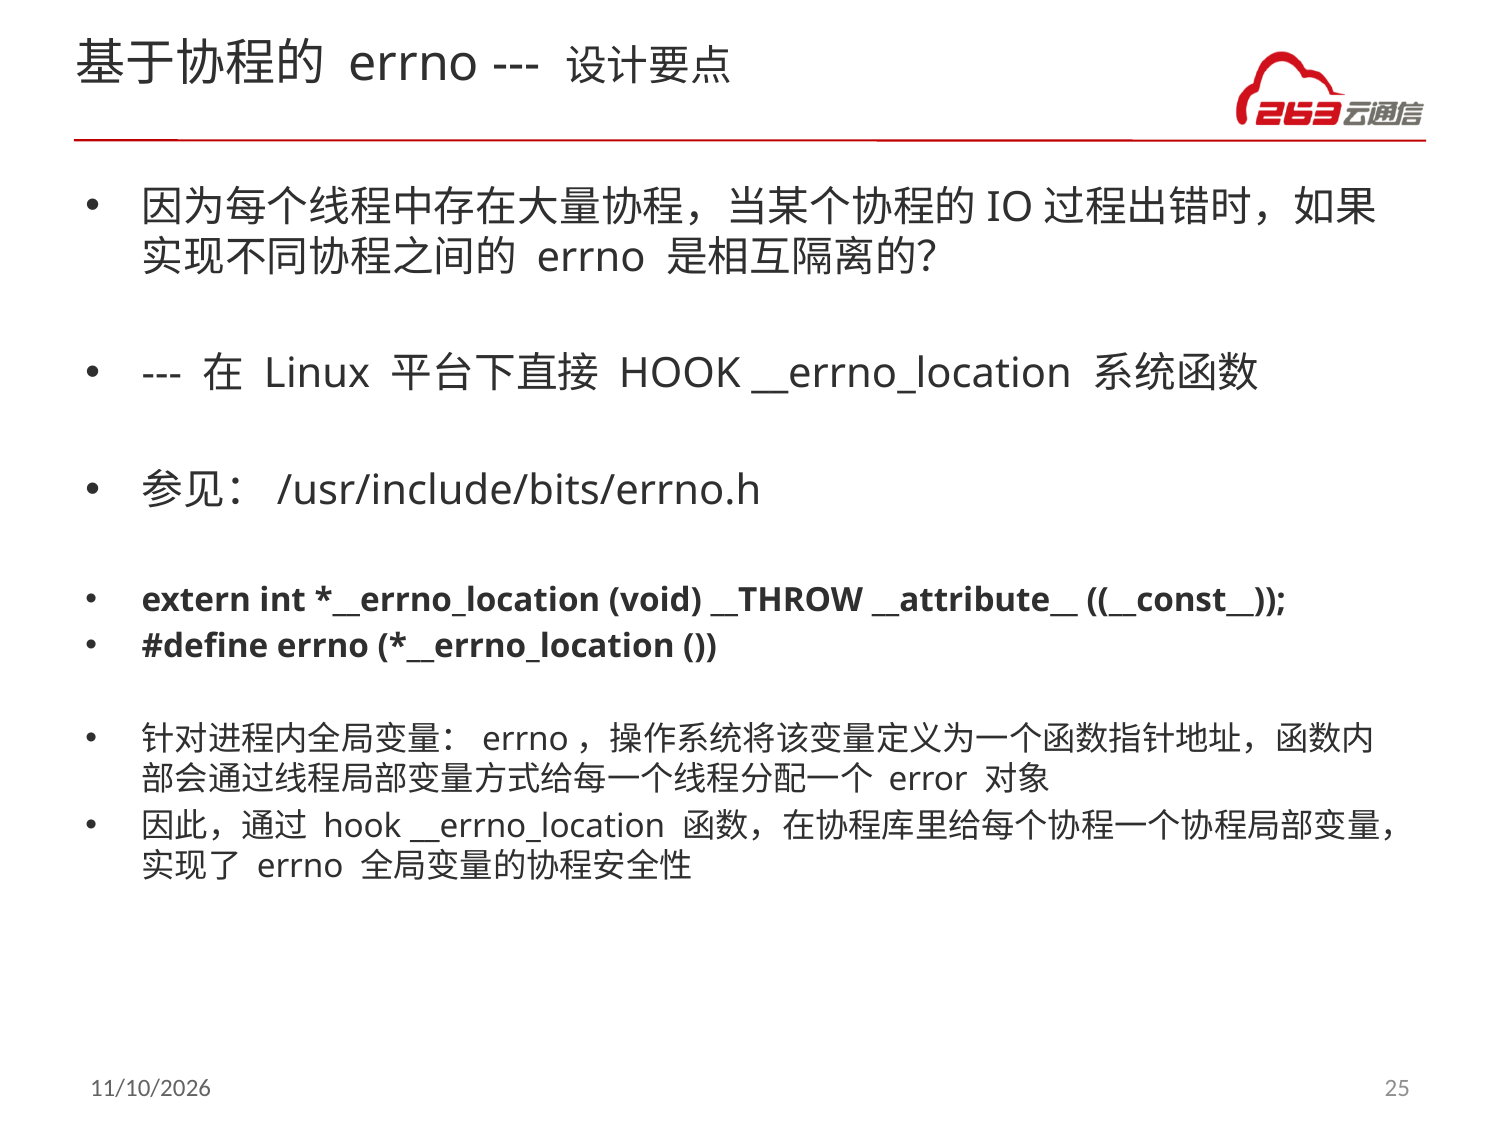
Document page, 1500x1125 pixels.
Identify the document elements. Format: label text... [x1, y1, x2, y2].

picture [1230, 37, 1430, 141]
title 基于协程的 errno --- 设计要点 [75, 30, 1235, 136]
list 因为每个线程中存在大量协程，当某个协程的IO过程出错时，如果实现不同协程之间的 errno 是相互隔离的？ --- 在 Linux 平台下直接 HOOK __errno_location 系统函数 参见：/usr/include/bits/errno.h extern int *__errno_location (void) __THROW __attribute__ ((__const__)); #define errno (*__errno_location ()) 针对进程内全局变量：errno，操作系统将该变量定义为一个函数指针地址，函数内部会通过线程局部变量方式给每一个线程分配一个 error 对象 因此，通过 hook __errno_location 函数，在协程库里给每个协程一个协程局部变量，实现了 errno 全局变量的协程安全性 [70, 171, 1421, 1016]
